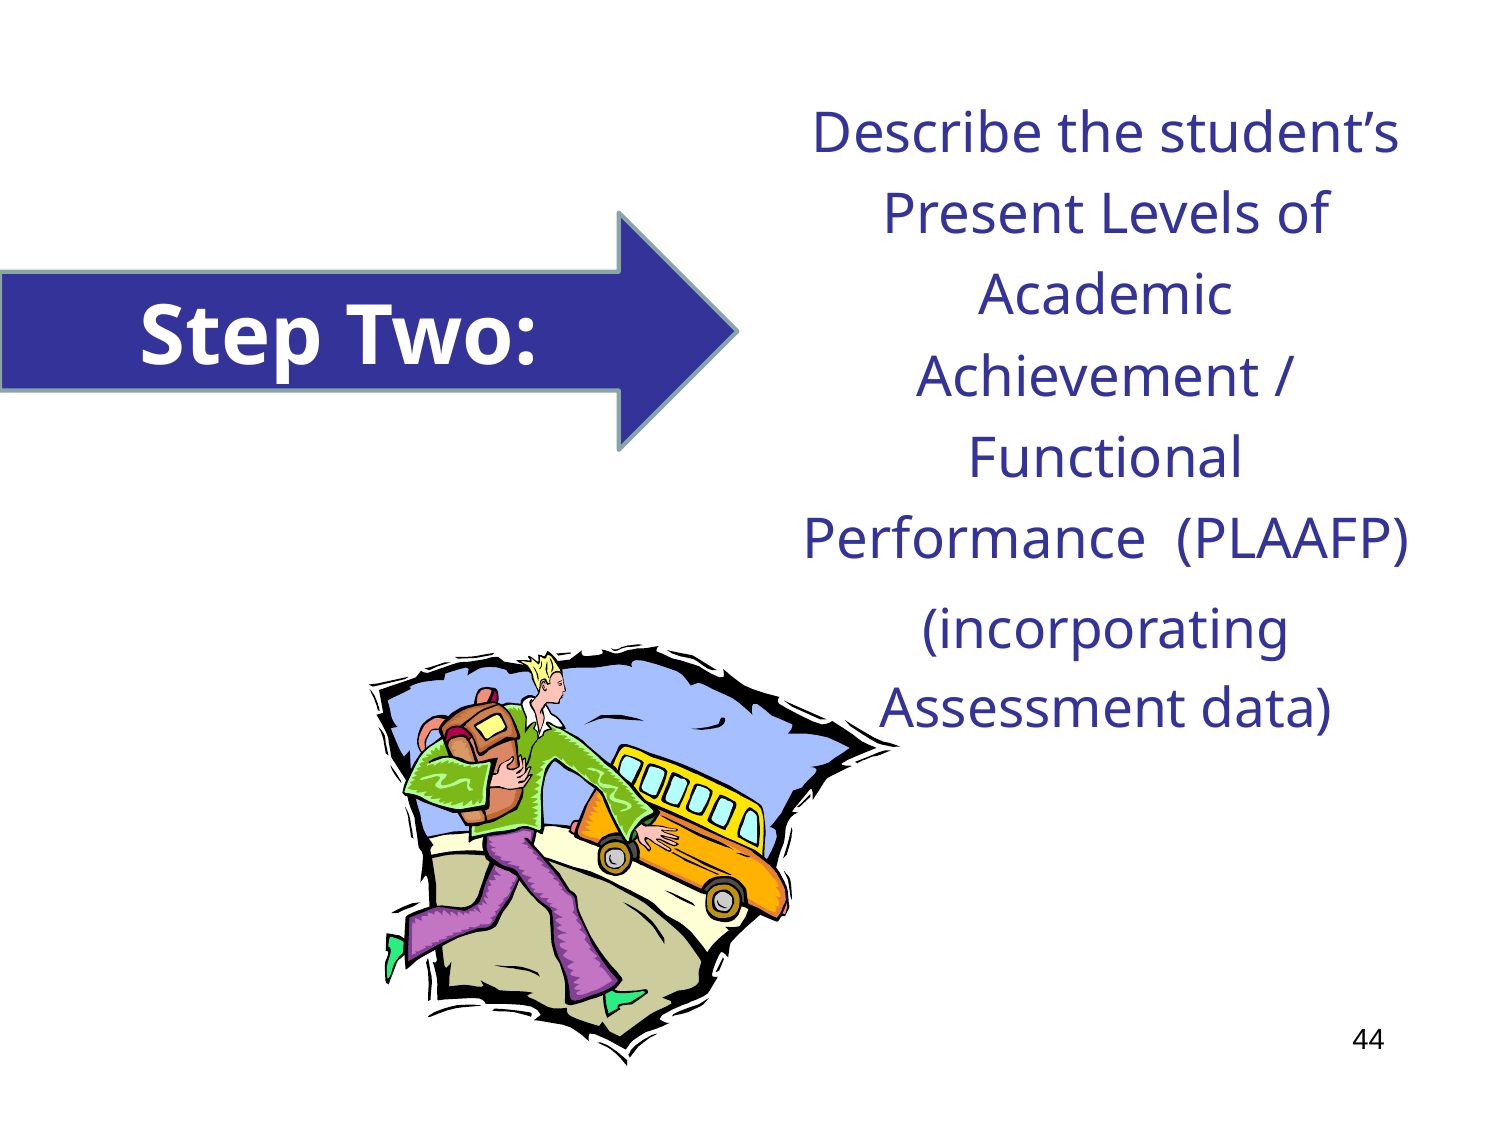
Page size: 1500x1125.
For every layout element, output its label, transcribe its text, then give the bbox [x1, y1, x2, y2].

list Describe the student’s Present Levels of Academic Achievement / Functional Performance (PLAAFP) (incorporating Assessment data) [787, 75, 1425, 813]
picture [368, 637, 907, 1073]
text_box Step Two: [0, 210, 740, 452]
slide_number 44 [1324, 1012, 1401, 1091]
